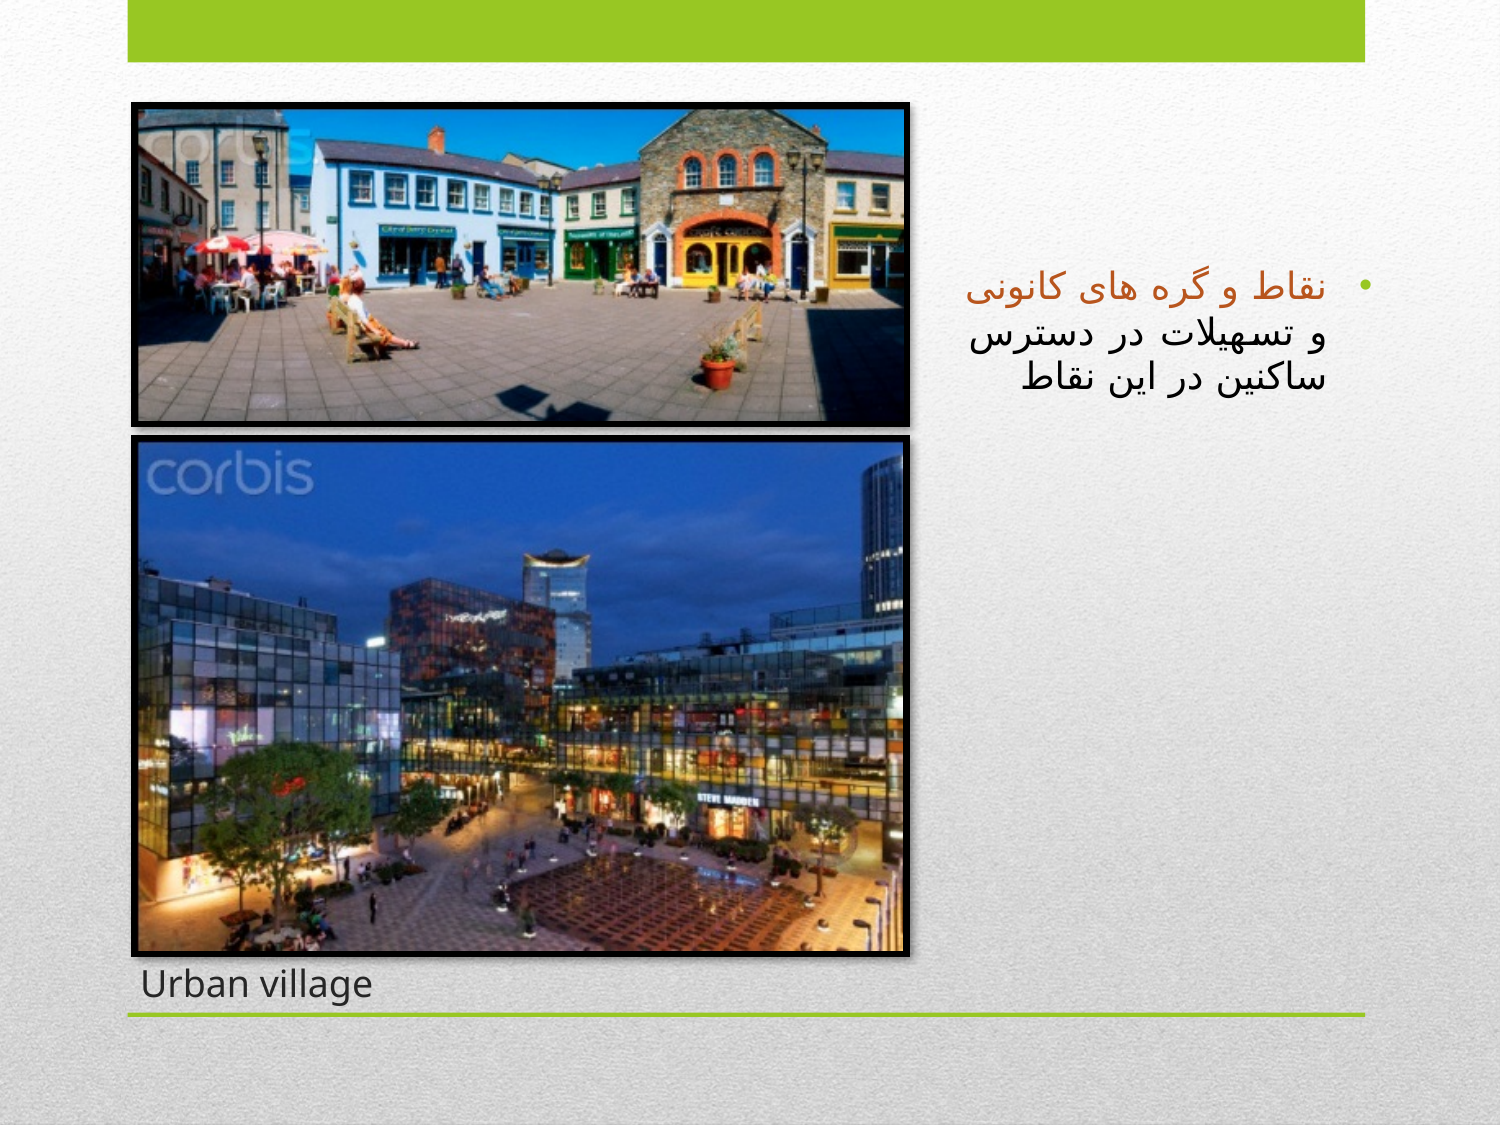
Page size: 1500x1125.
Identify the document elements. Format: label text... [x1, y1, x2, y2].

list نقاط و گره های کانونی و تسهیلات در دسترس ساکنین در این نقاط [950, 312, 1388, 400]
picture [0, 0, 1500, 1125]
title Urban village [125, 750, 1238, 1013]
